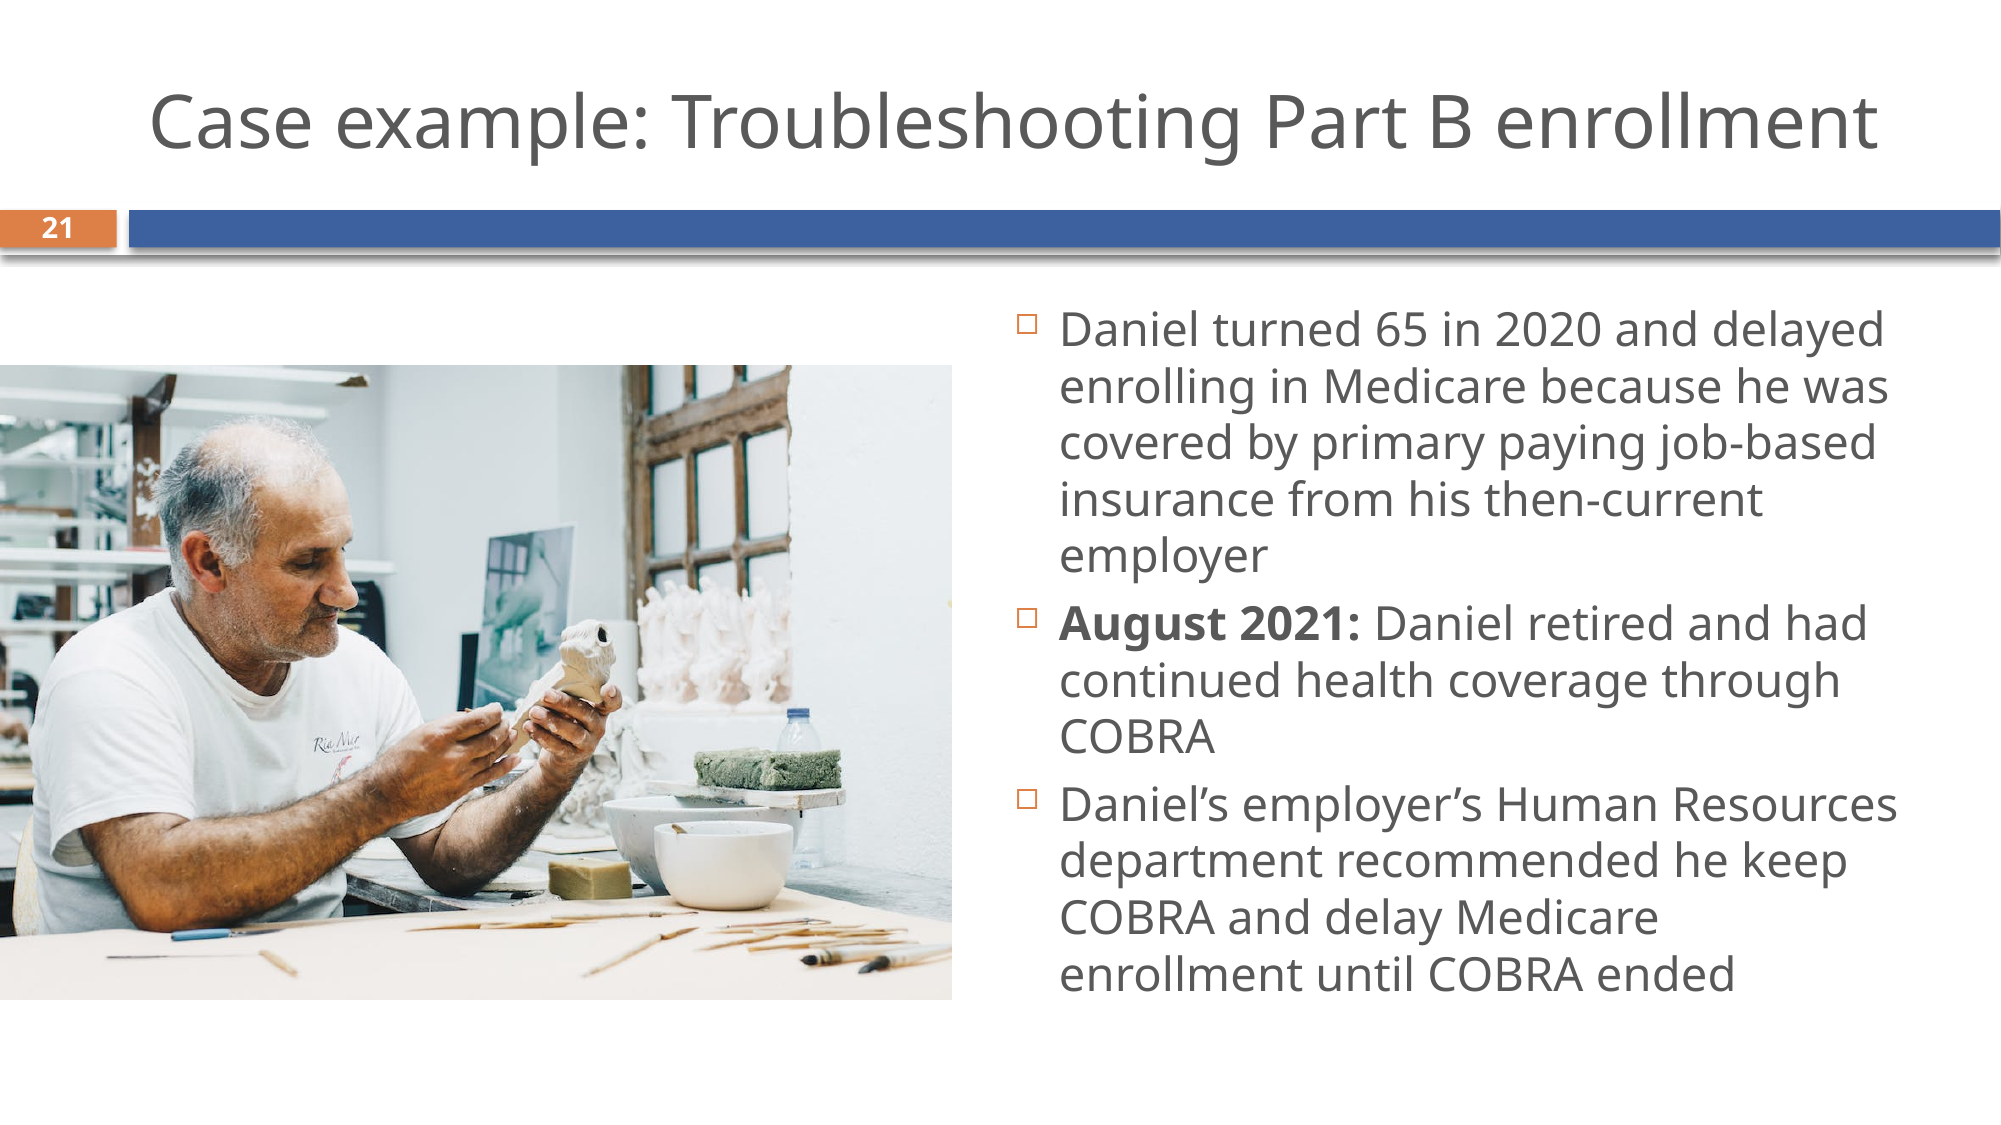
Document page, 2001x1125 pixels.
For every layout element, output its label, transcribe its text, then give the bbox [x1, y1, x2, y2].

title Case example: Troubleshooting Part B enrollment [133, 37, 1918, 200]
list Daniel turned 65 in 2020 and delayed enrolling in Medicare because he was covered by primary paying job-based insurance from his then-current employer August 2021: Daniel retired and had continued health coverage through COBRA Daniel’s employer’s Human Resources department recommended he keep COBRA and delay Medicare enrollment until COBRA ended [999, 292, 1918, 1074]
slide_number 21 [0, 208, 117, 249]
picture [0, 365, 952, 1001]
